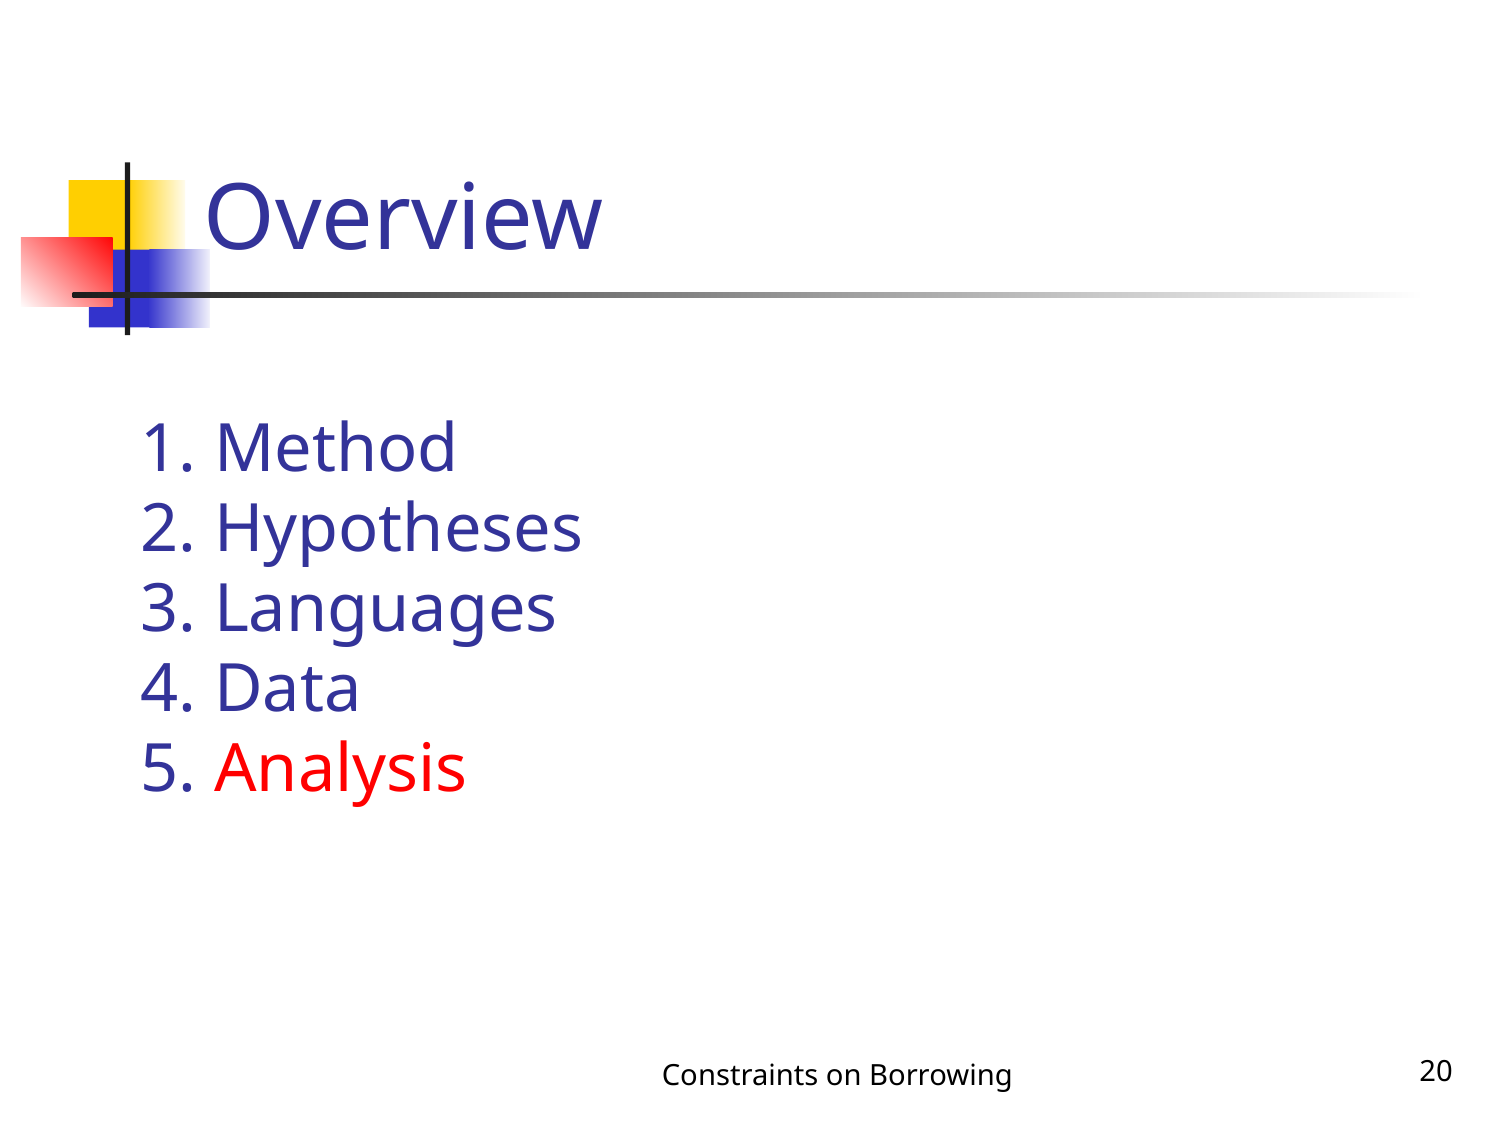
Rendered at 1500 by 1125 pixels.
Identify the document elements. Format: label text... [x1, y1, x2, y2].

footer Constraints on Borrowing [599, 1023, 1076, 1100]
text_box 1. Method 2. Hypotheses 3. Languages 4. Data 5. Analysis [125, 397, 766, 812]
title Overview [188, 34, 1468, 276]
slide_number 20 [1154, 1023, 1468, 1100]
